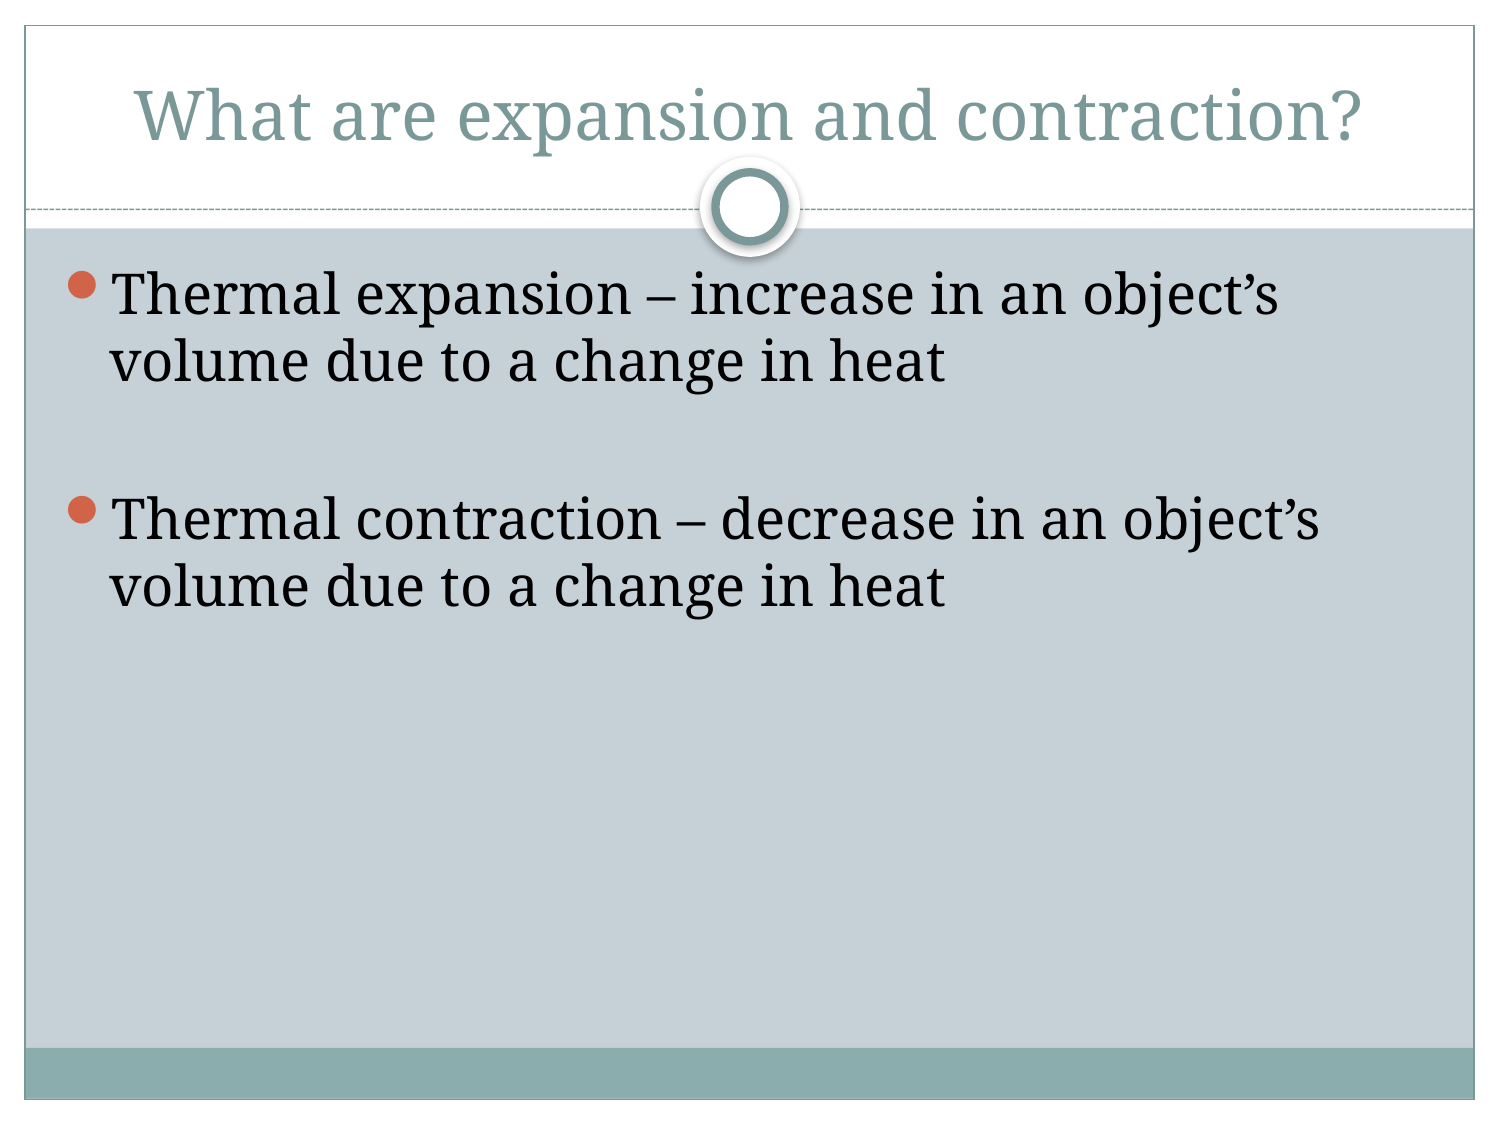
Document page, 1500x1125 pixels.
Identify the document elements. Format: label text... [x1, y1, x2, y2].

list Thermal expansion – increase in an object’s volume due to a change in heat Thermal contraction – decrease in an object’s volume due to a change in heat [49, 250, 1445, 1001]
title What are expansion and contraction? [49, 37, 1450, 162]
